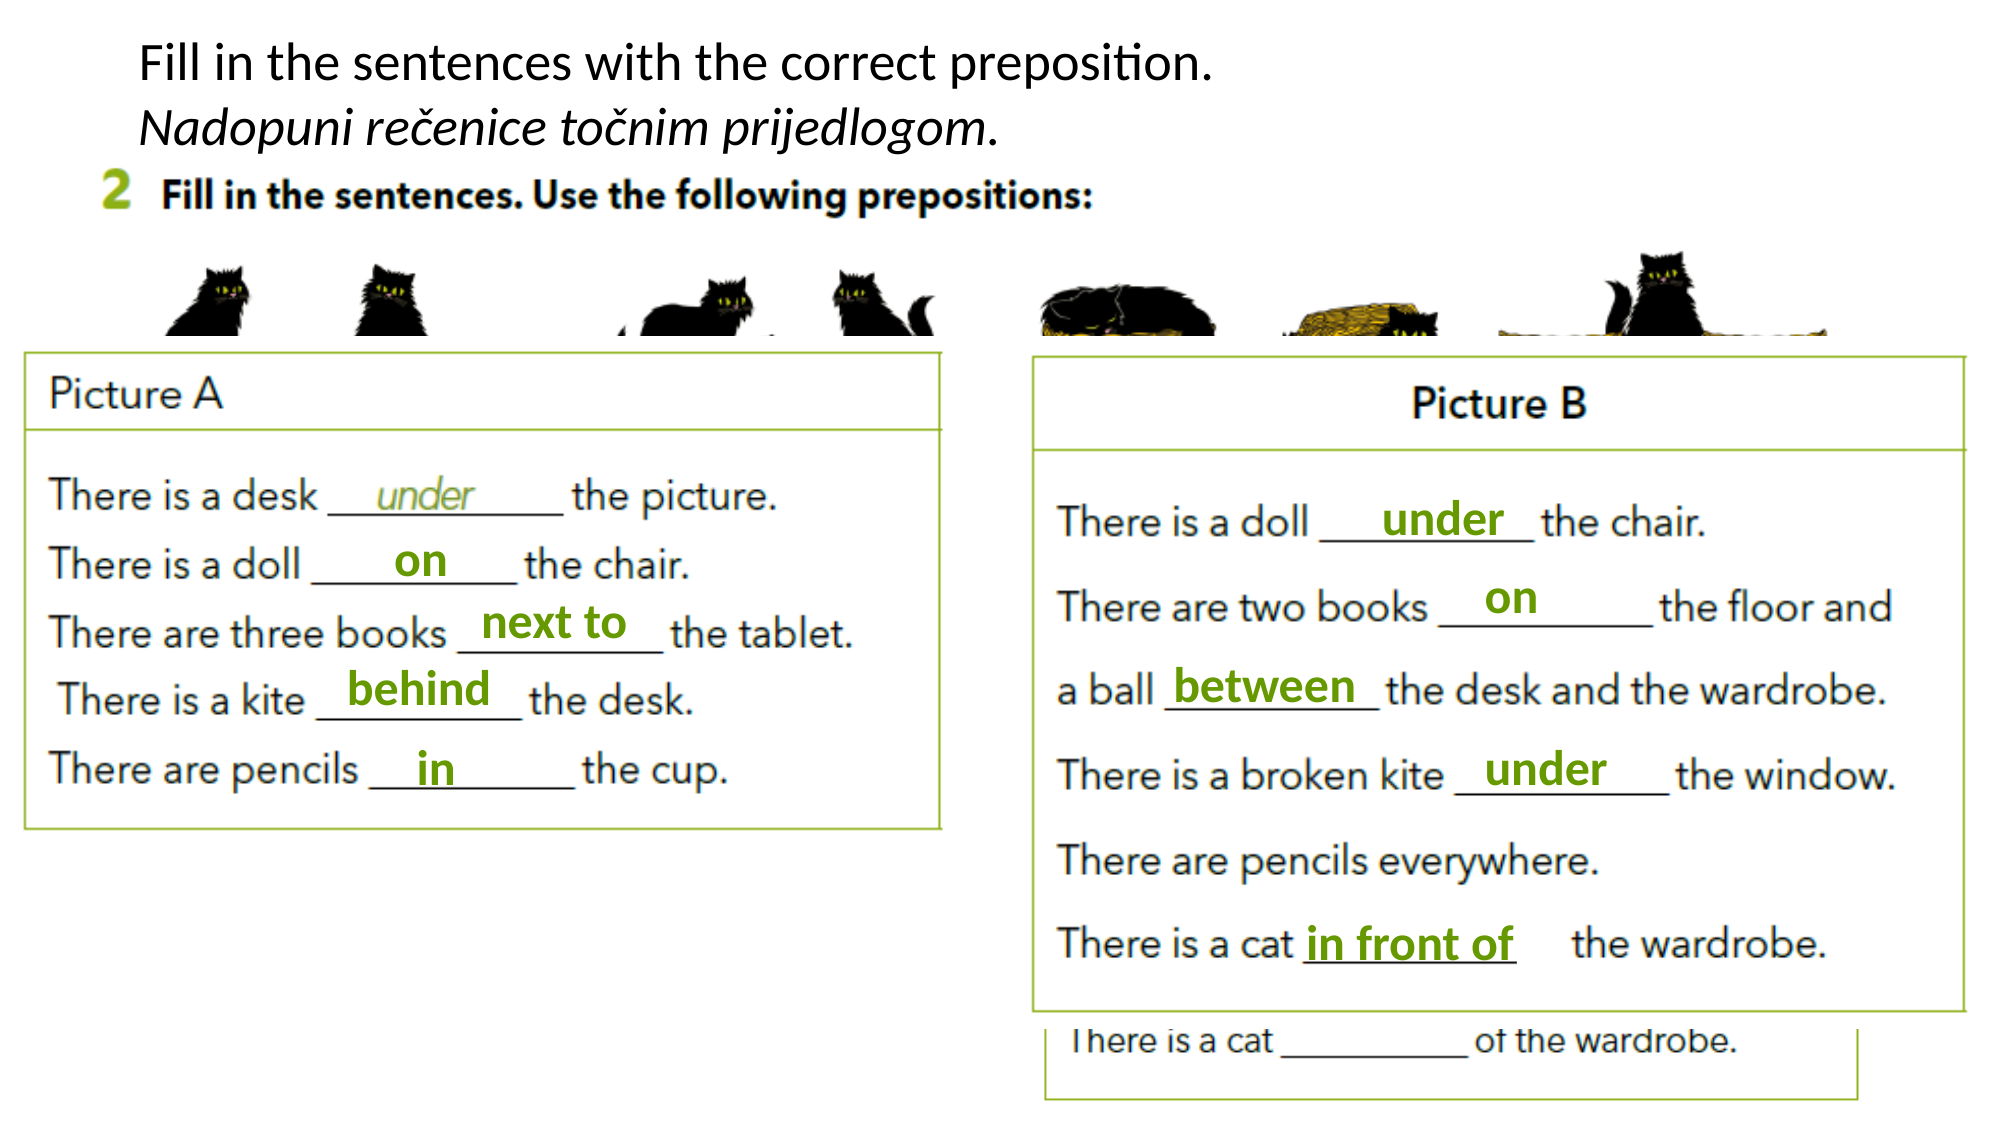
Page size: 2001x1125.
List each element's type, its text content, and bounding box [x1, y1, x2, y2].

text_box Fill in the sentences with the correct preposition. Nadopuni rečenice točnim prijedlogom. [124, 18, 1650, 164]
picture [0, 165, 2000, 1110]
